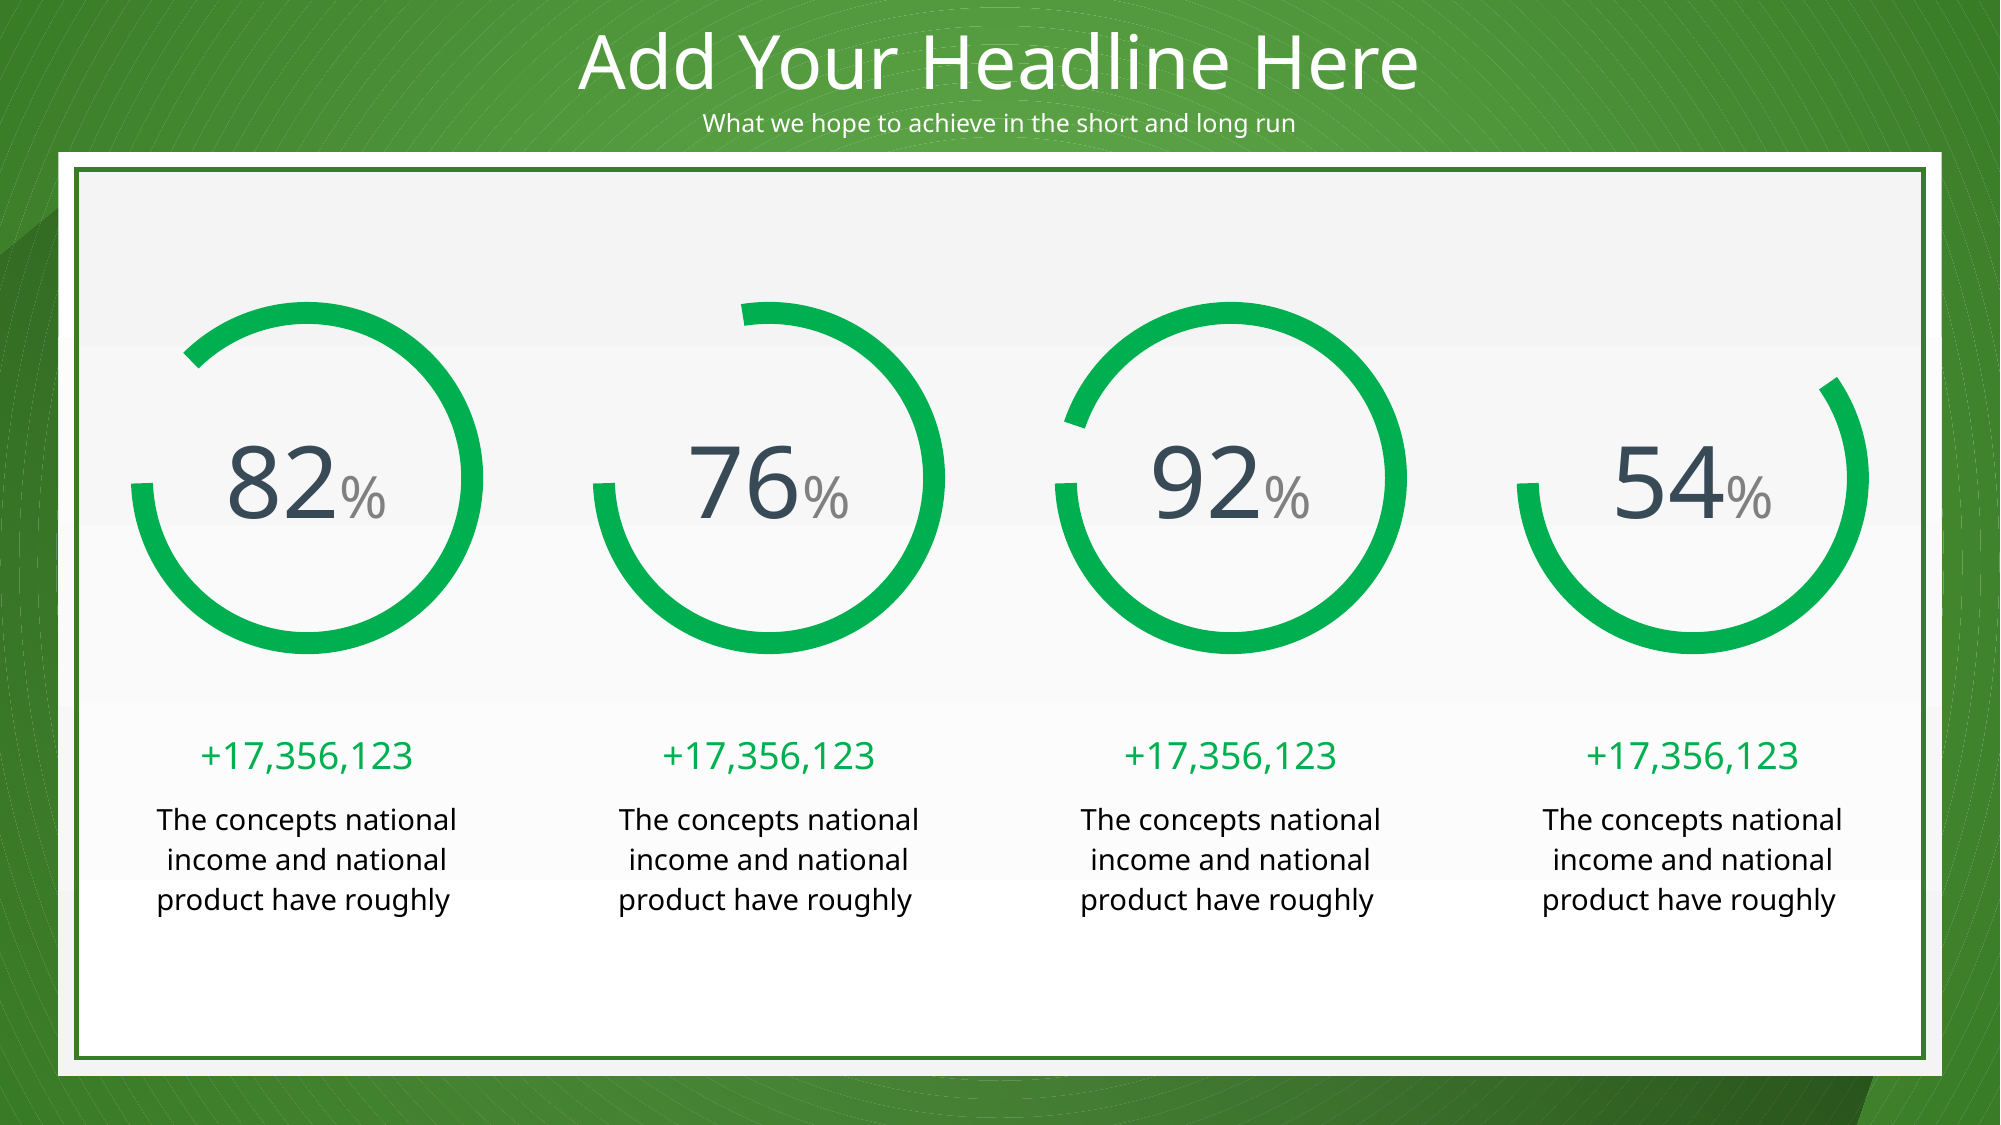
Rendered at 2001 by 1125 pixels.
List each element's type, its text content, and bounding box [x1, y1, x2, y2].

text_box 76% [672, 410, 866, 546]
text_box 82% [210, 410, 404, 546]
text_box Add Your Headline Here [563, 7, 1437, 113]
text_box [1515, 375, 1870, 656]
text_box [0, 206, 1874, 1125]
text_box [1053, 300, 1409, 656]
text_box +17,356,123 [647, 724, 891, 784]
text_box [76, 168, 1924, 1059]
text_box What we hope to achieve in the short and long run [687, 97, 1313, 145]
text_box +17,356,123 [1571, 724, 1815, 784]
text_box [129, 300, 485, 656]
text_box The concepts national income and national product have roughly [574, 789, 964, 924]
text_box 54% [1596, 410, 1790, 546]
text_box The concepts national income and national product have roughly [1036, 789, 1426, 924]
text_box +17,356,123 [1109, 724, 1353, 784]
text_box 92% [1134, 410, 1328, 546]
text_box +17,356,123 [185, 724, 429, 784]
text_box The concepts national income and national product have roughly [1497, 789, 1888, 924]
text_box [591, 300, 947, 656]
text_box The concepts national income and national product have roughly [112, 789, 502, 924]
text_box [57, 151, 1943, 1077]
